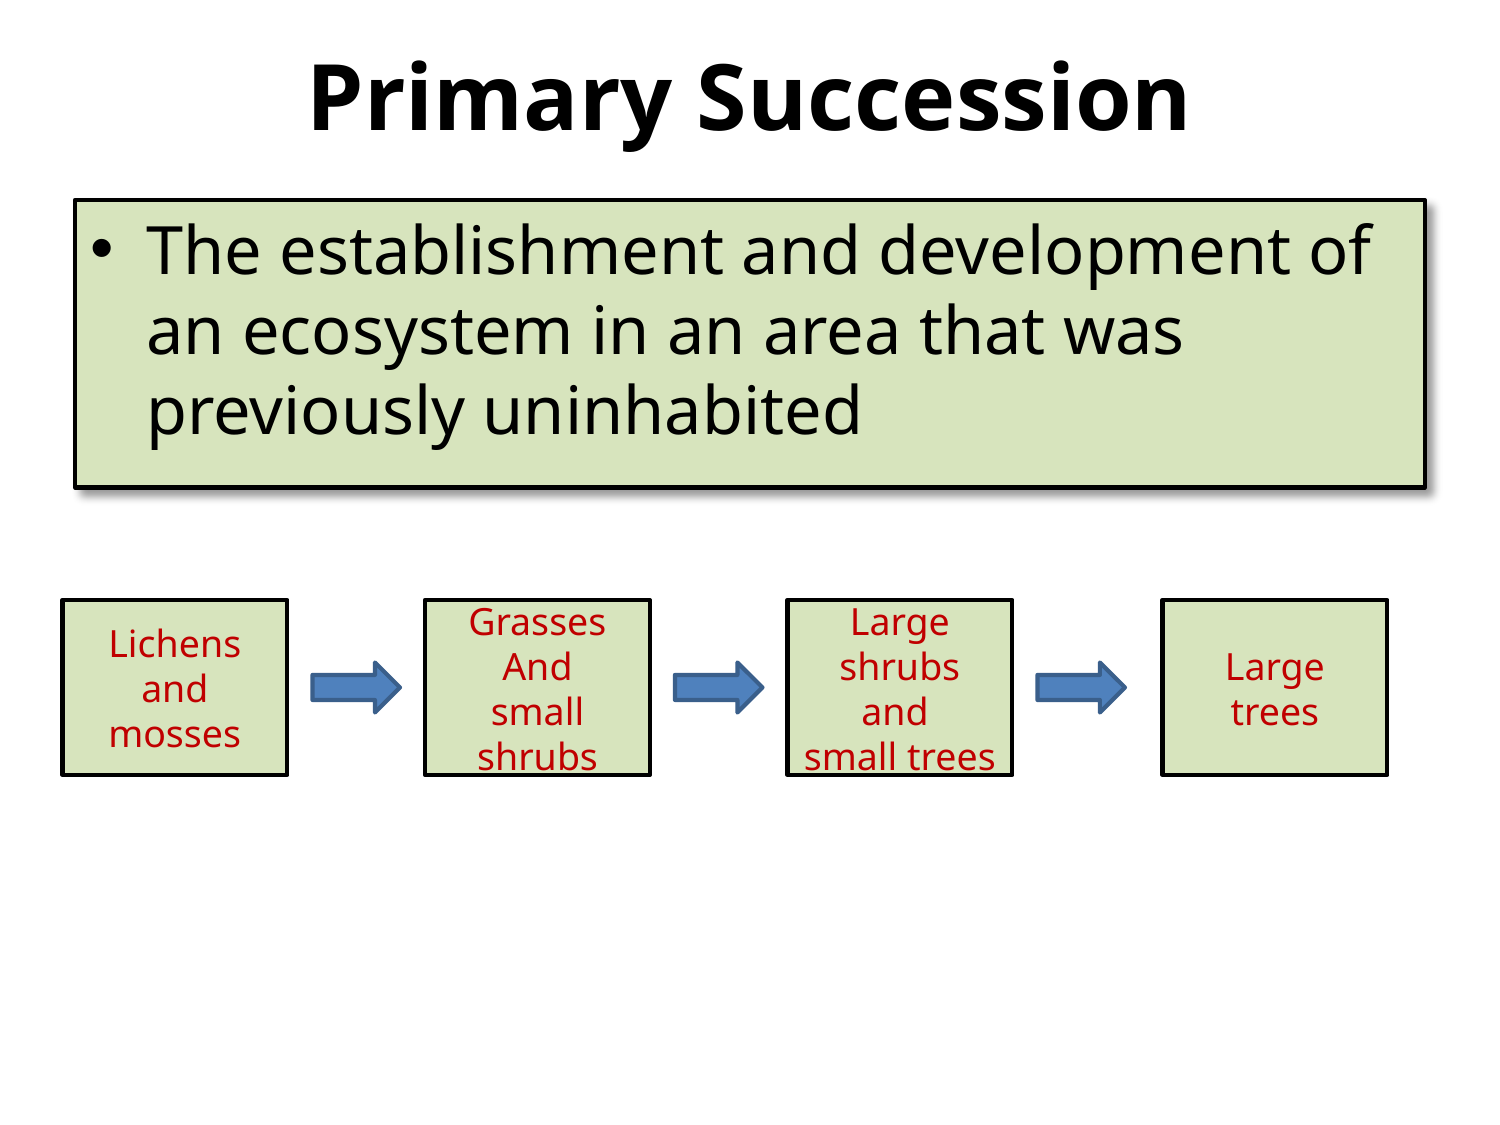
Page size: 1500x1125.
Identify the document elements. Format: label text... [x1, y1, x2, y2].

text_box [1035, 660, 1128, 715]
text_box Grasses And small shrubs [423, 598, 652, 777]
text_box Large shrubs and small trees [785, 598, 1014, 777]
text_box Large trees [1160, 598, 1389, 777]
title Primary Succession [75, 0, 1425, 188]
text_box [310, 660, 403, 715]
text_box Lichens and mosses [60, 598, 289, 777]
text_box [672, 660, 765, 715]
list The establishment and development of an ecosystem in an area that was previously uninhabited [75, 200, 1425, 488]
